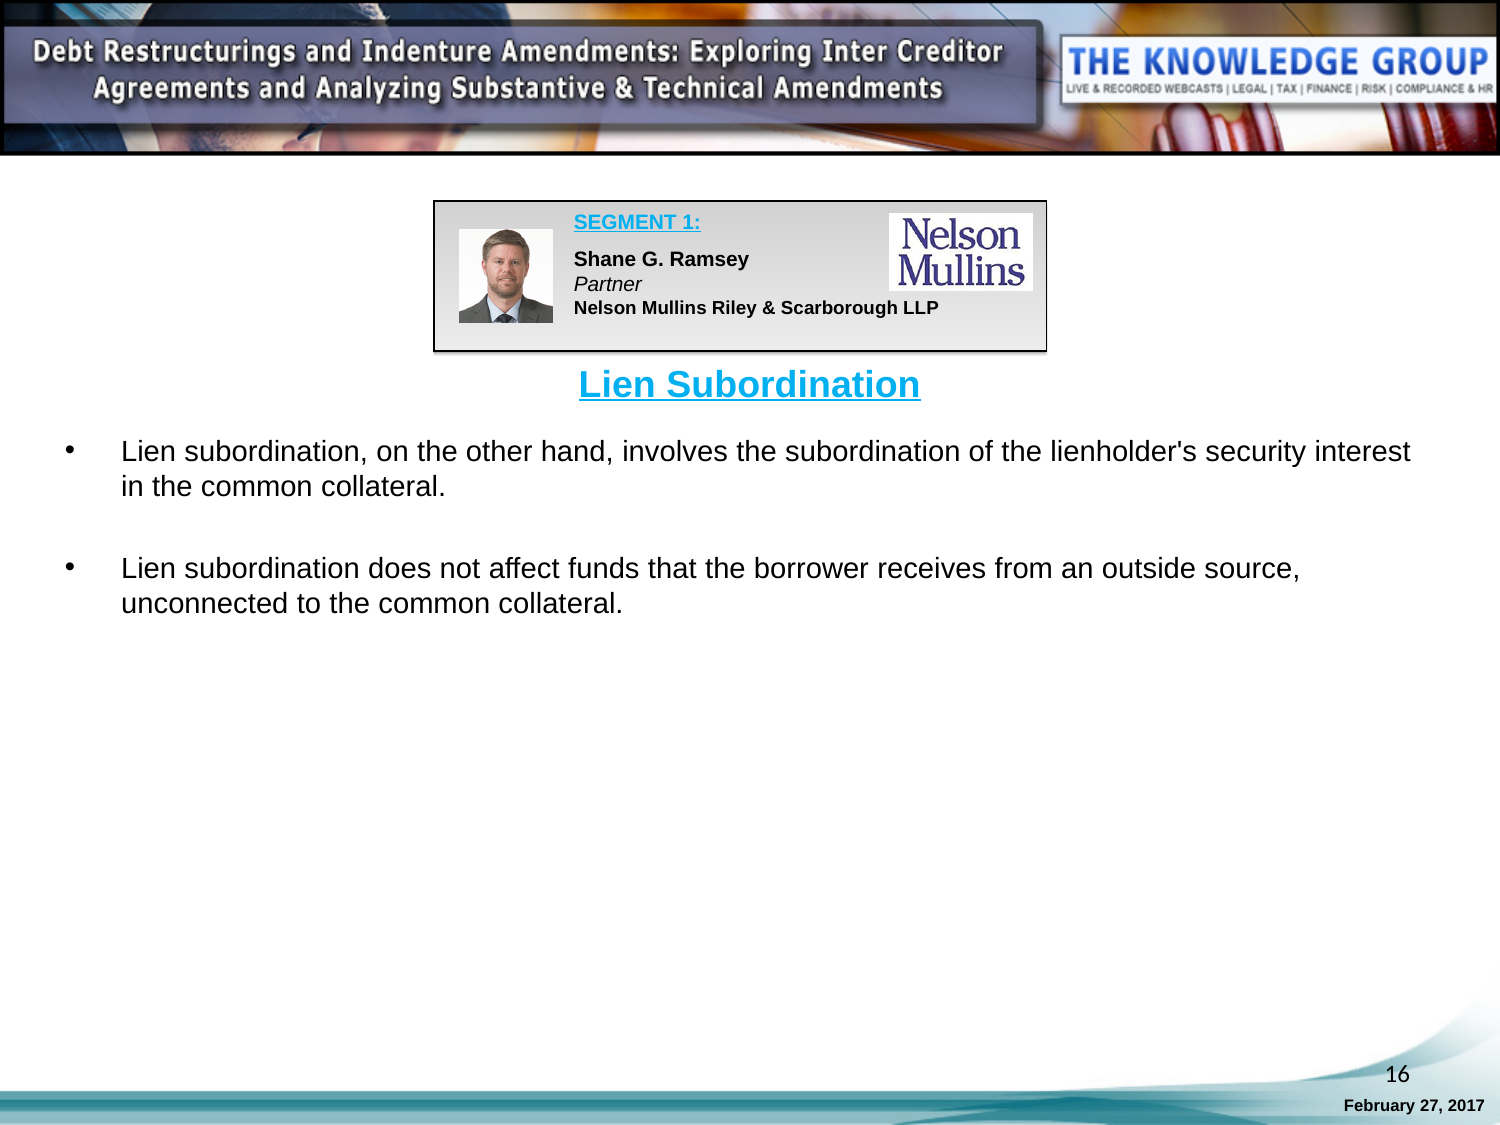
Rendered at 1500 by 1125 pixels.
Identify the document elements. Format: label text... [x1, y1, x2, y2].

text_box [433, 200, 1047, 352]
picture [0, 0, 1500, 352]
text_box Lien subordination, on the other hand, involves the subordination of the lienholder's security interest in the common collateral. Lien subordination does not affect funds that the borrower receives from an outside source, unconnected to the common collateral. [50, 424, 1450, 627]
text_box February 27, 2017 [1100, 1087, 1500, 1123]
text_box Lien Subordination [0, 352, 1500, 412]
slide_number 16 [1074, 1042, 1425, 1103]
picture [0, 412, 1500, 1125]
